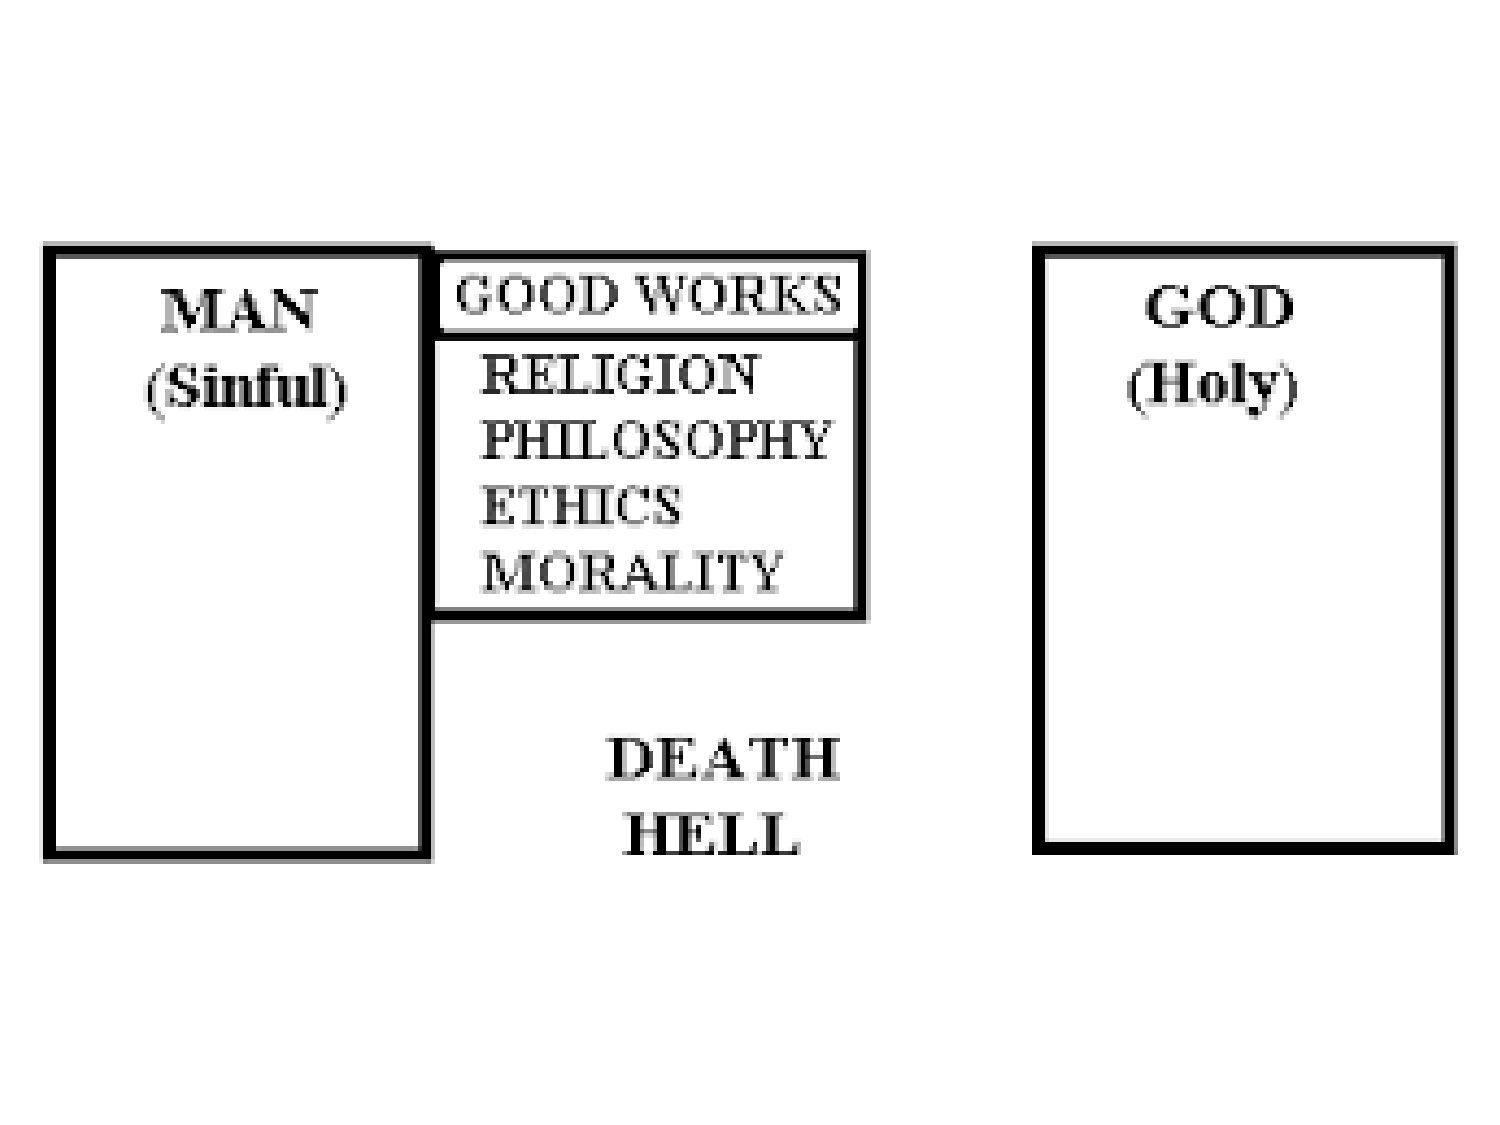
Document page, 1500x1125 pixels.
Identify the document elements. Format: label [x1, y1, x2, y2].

picture [22, 219, 1485, 873]
